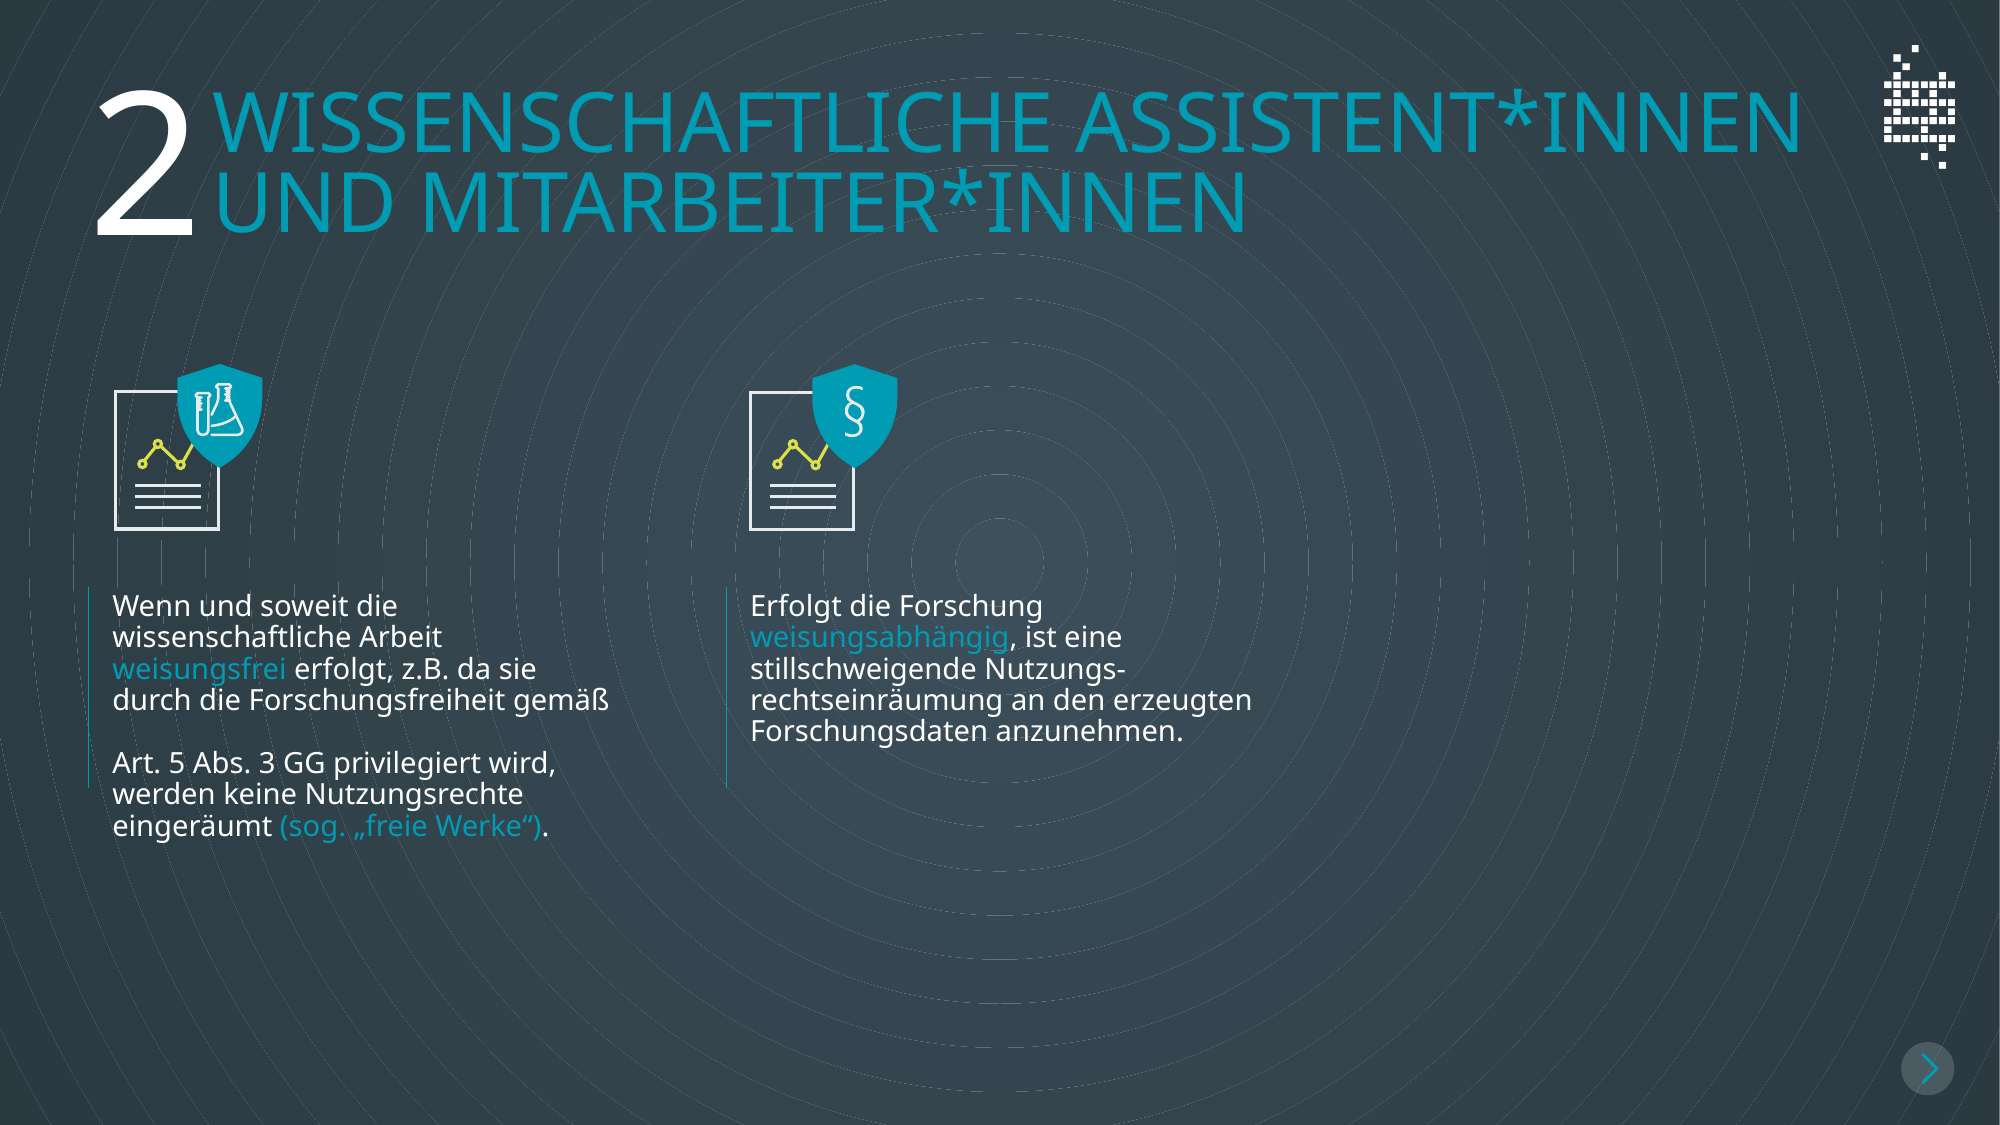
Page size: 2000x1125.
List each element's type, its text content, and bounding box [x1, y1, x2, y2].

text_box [813, 365, 895, 467]
list Wenn und soweit die wissenschaftliche Arbeit weisungsfrei erfolgt, z.B. da sie durch die Forschungsfreiheit gemäß Art. 5 Abs. 3 GG privilegiert wird, werden keine Nutzungsrechte eingeräumt (sog. „freie Werke“). [88, 483, 636, 985]
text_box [115, 391, 219, 529]
list Erfolgt die Forschung weisungsabhängig, ist eine stillschweigende Nutzungs-rechtseinräumung an den erzeugten Forschungsdaten anzunehmen. [726, 483, 1274, 985]
text_box 2 [88, 35, 325, 251]
picture [1884, 45, 1955, 169]
text_box [0, 0, 2000, 1125]
title Wissenschaftliche Assistent*innen und Mitarbeiter*innen [88, 88, 1911, 402]
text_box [178, 365, 260, 467]
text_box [1900, 1041, 1955, 1096]
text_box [750, 391, 854, 529]
